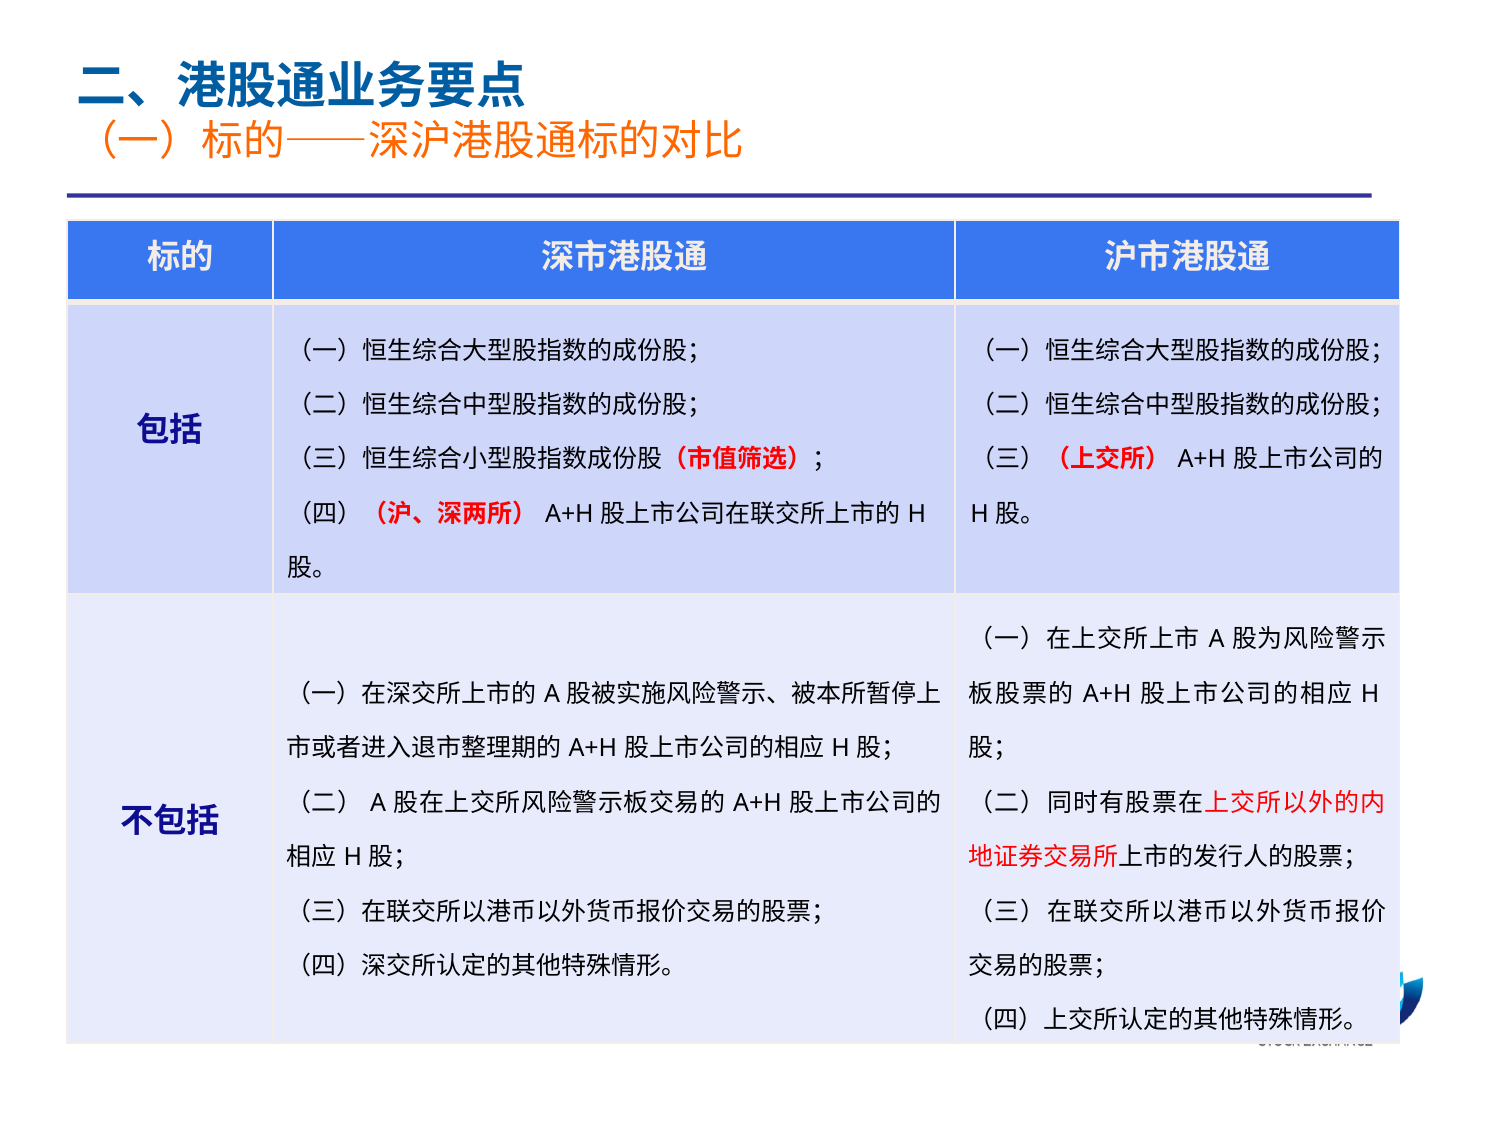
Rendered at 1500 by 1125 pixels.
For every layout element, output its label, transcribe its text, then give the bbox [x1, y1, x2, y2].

table_header 标的 [68, 221, 272, 299]
table_cell （一）恒生综合大型股指数的成份股； （二）恒生综合中型股指数的成份股； （三）（上交所）A+H股上市公司的H股。 [956, 305, 1399, 593]
table_cell （一）恒生综合大型股指数的成份股； （二）恒生综合中型股指数的成份股； （三）恒生综合小型股指数成份股（市值筛选）； （四）（沪、深两所）A+H股上市公司在联交所上市的H股。 [274, 305, 954, 593]
table_header 沪市港股通 [956, 221, 1399, 299]
text_box 二、港股通业务要点 （一）标的——深沪港股通标的对比 [64, 47, 1140, 170]
table_cell （一）在上交所上市A股为风险警示板股票的A+H股上市公司的相应H股； （二）同时有股票在上交所以外的内地证券交易所上市的发行人的股票； （三）在联交所以港币以外货币报价交易的股票； （四）上交所认定的其他特殊情形。 [956, 595, 1399, 1042]
table_cell 包括 [68, 305, 272, 593]
table_header 深市港股通 [274, 221, 954, 299]
picture [1234, 952, 1436, 1065]
table_cell （一）在深交所上市的A股被实施风险警示、被本所暂停上市或者进入退市整理期的A+H股上市公司的相应H股； （二）A股在上交所风险警示板交易的A+H股上市公司的相应H股； （三）在联交所以港币以外货币报价交易的股票； （四）深交所认定的其他特殊情形。 [274, 595, 954, 1042]
table_cell 不包括 [68, 595, 272, 1042]
